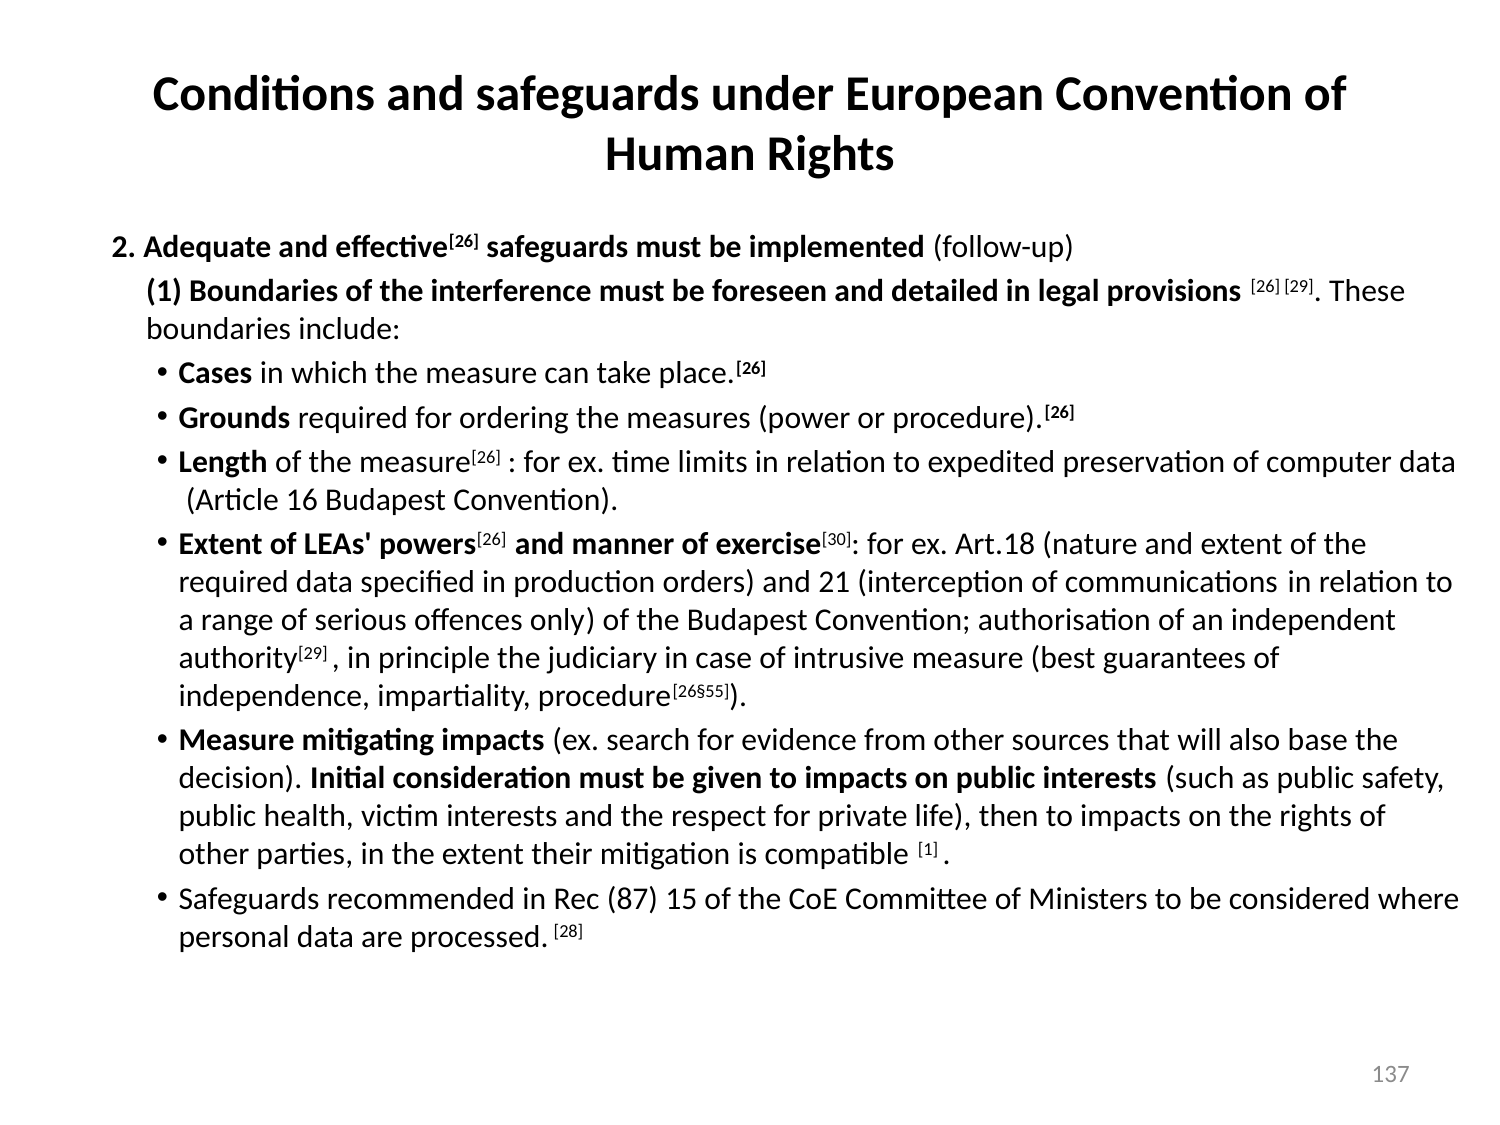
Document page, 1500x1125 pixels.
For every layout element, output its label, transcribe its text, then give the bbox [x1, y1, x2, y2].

list 2. Adequate and effective[26] safeguards must be implemented (follow-up) (1) Boundaries of the interference must be foreseen and detailed in legal provisions [26] [29]. These boundaries include: Cases in which the measure can take place.[26] Grounds required for ordering the measures (power or procedure).[26] Length of the measure[26] : for ex. time limits in relation to expedited preservation of computer data (Article 16 Budapest Convention). Extent of LEAs' powers[26] and manner of exercise[30]: for ex. Art.18 (nature and extent of the required data specified in production orders) and 21 (interception of communications in relation to a range of serious offences only) of the Budapest Convention; authorisation of an independent authority[29] , in principle the judiciary in case of intrusive measure (best guarantees of independence, impartiality, procedure[26§55]). Measure mitigating impacts (ex. search for evidence from other sources that will also base the decision). Initial consideration must be given to impacts on public interests (such as public safety, public health, victim interests and the respect for private life), then to impacts on the rights of other parties, in the extent their mitigation is compatible [1] . Safeguards recommended in Rec (87) 15 of the CoE Committee of Ministers to be considered where personal data are processed. [28] [74, 217, 1479, 1035]
slide_number 137 [1074, 1042, 1425, 1103]
title Conditions and safeguards under European Convention of Human Rights [74, 44, 1426, 196]
